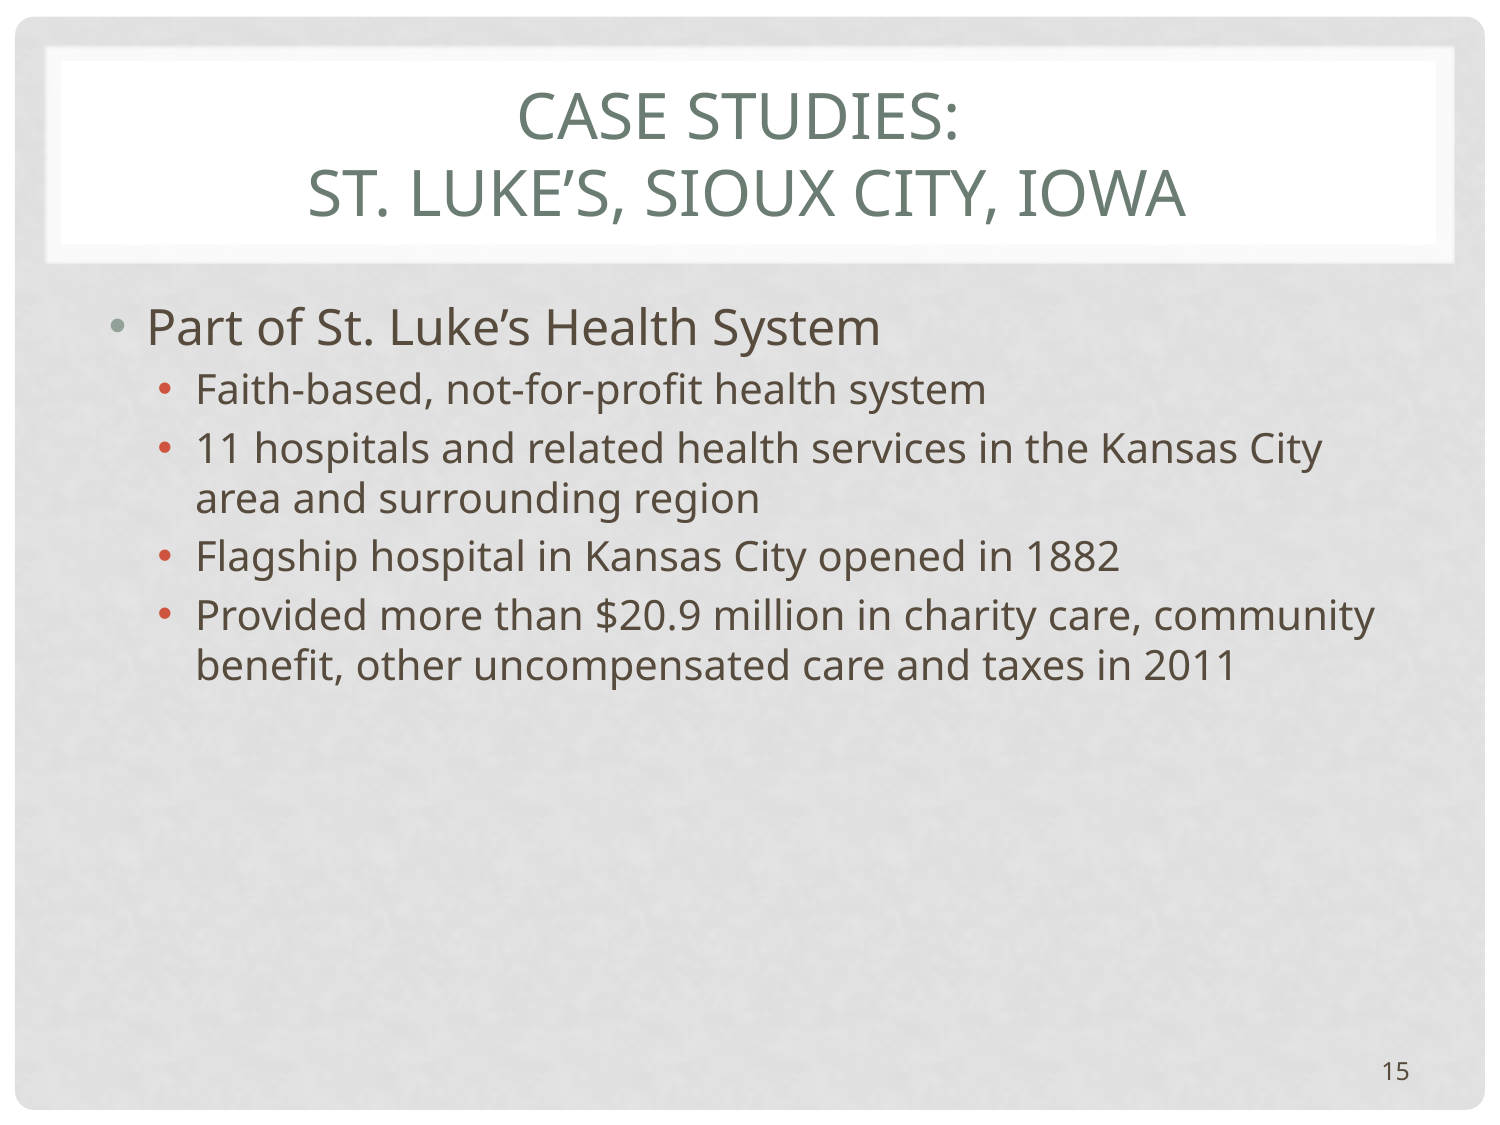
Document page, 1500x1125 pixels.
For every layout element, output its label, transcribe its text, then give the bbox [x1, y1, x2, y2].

title Case studies: St. luke’s, Sioux City, Iowa [69, 66, 1425, 238]
list Part of St. Luke’s Health System Faith-based, not-for-profit health system 11 hospitals and related health services in the Kansas City area and surrounding region Flagship hospital in Kansas City opened in 1882 Provided more than $20.9 million in charity care, community benefit, other uncompensated care and taxes in 2011 [75, 287, 1425, 1005]
slide_number 15 [1074, 1042, 1425, 1103]
